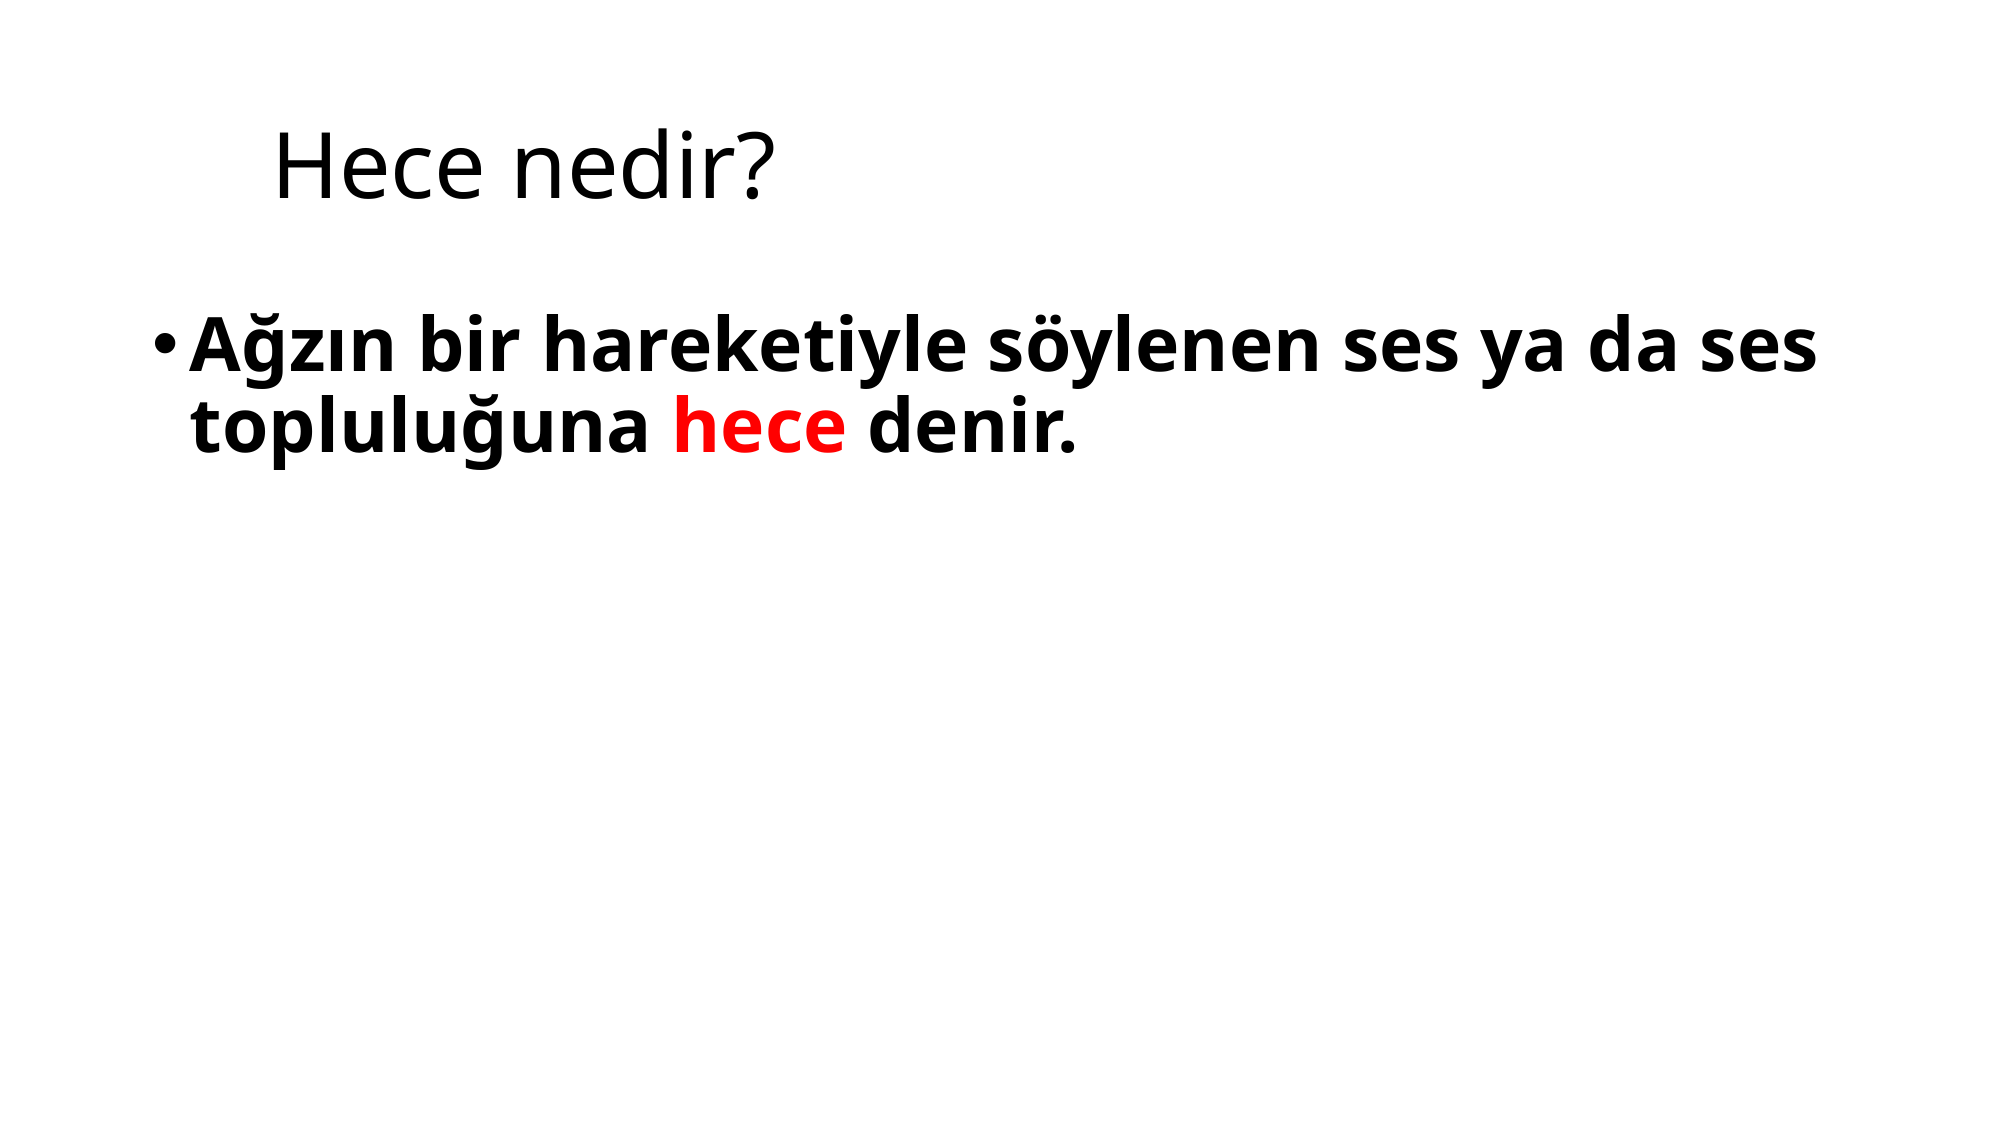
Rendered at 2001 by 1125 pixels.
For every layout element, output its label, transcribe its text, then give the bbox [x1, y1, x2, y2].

title Hece nedir? [137, 59, 1863, 278]
list Ağzın bir hareketiyle söylenen ses ya da ses topluluğuna hece denir. [137, 299, 1863, 1014]
